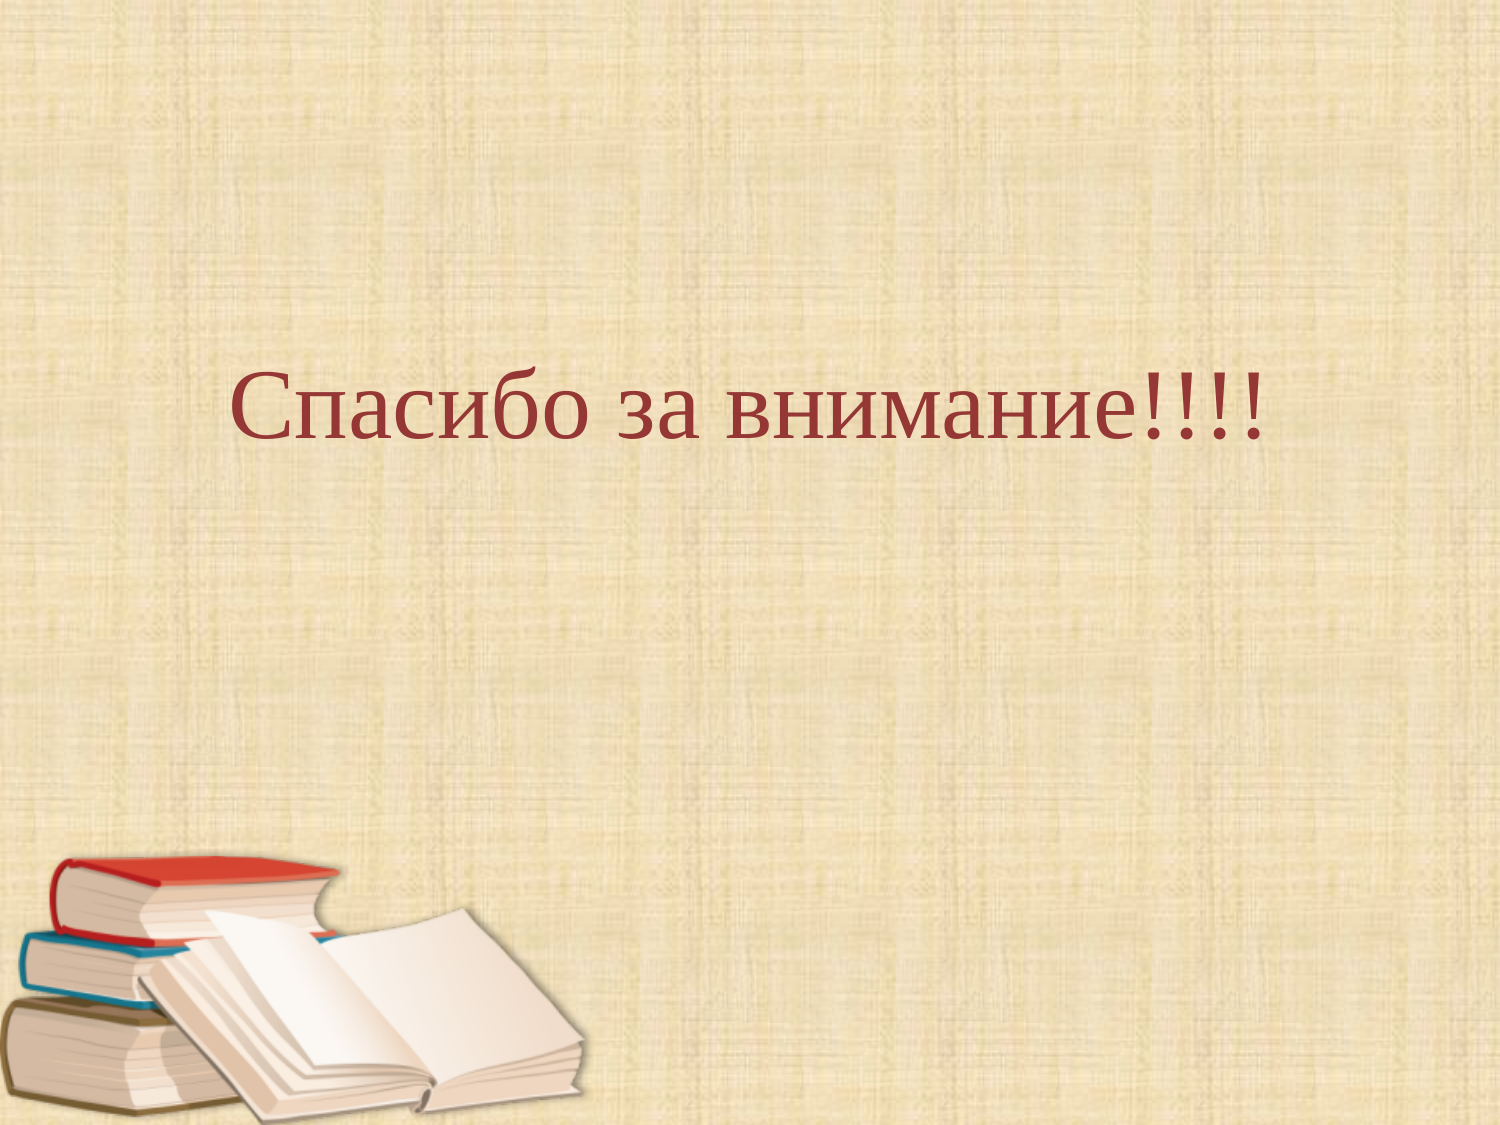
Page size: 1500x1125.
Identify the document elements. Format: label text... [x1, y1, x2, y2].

title Спасибо за внимание!!!! [75, 45, 1425, 233]
picture [0, 856, 585, 1125]
